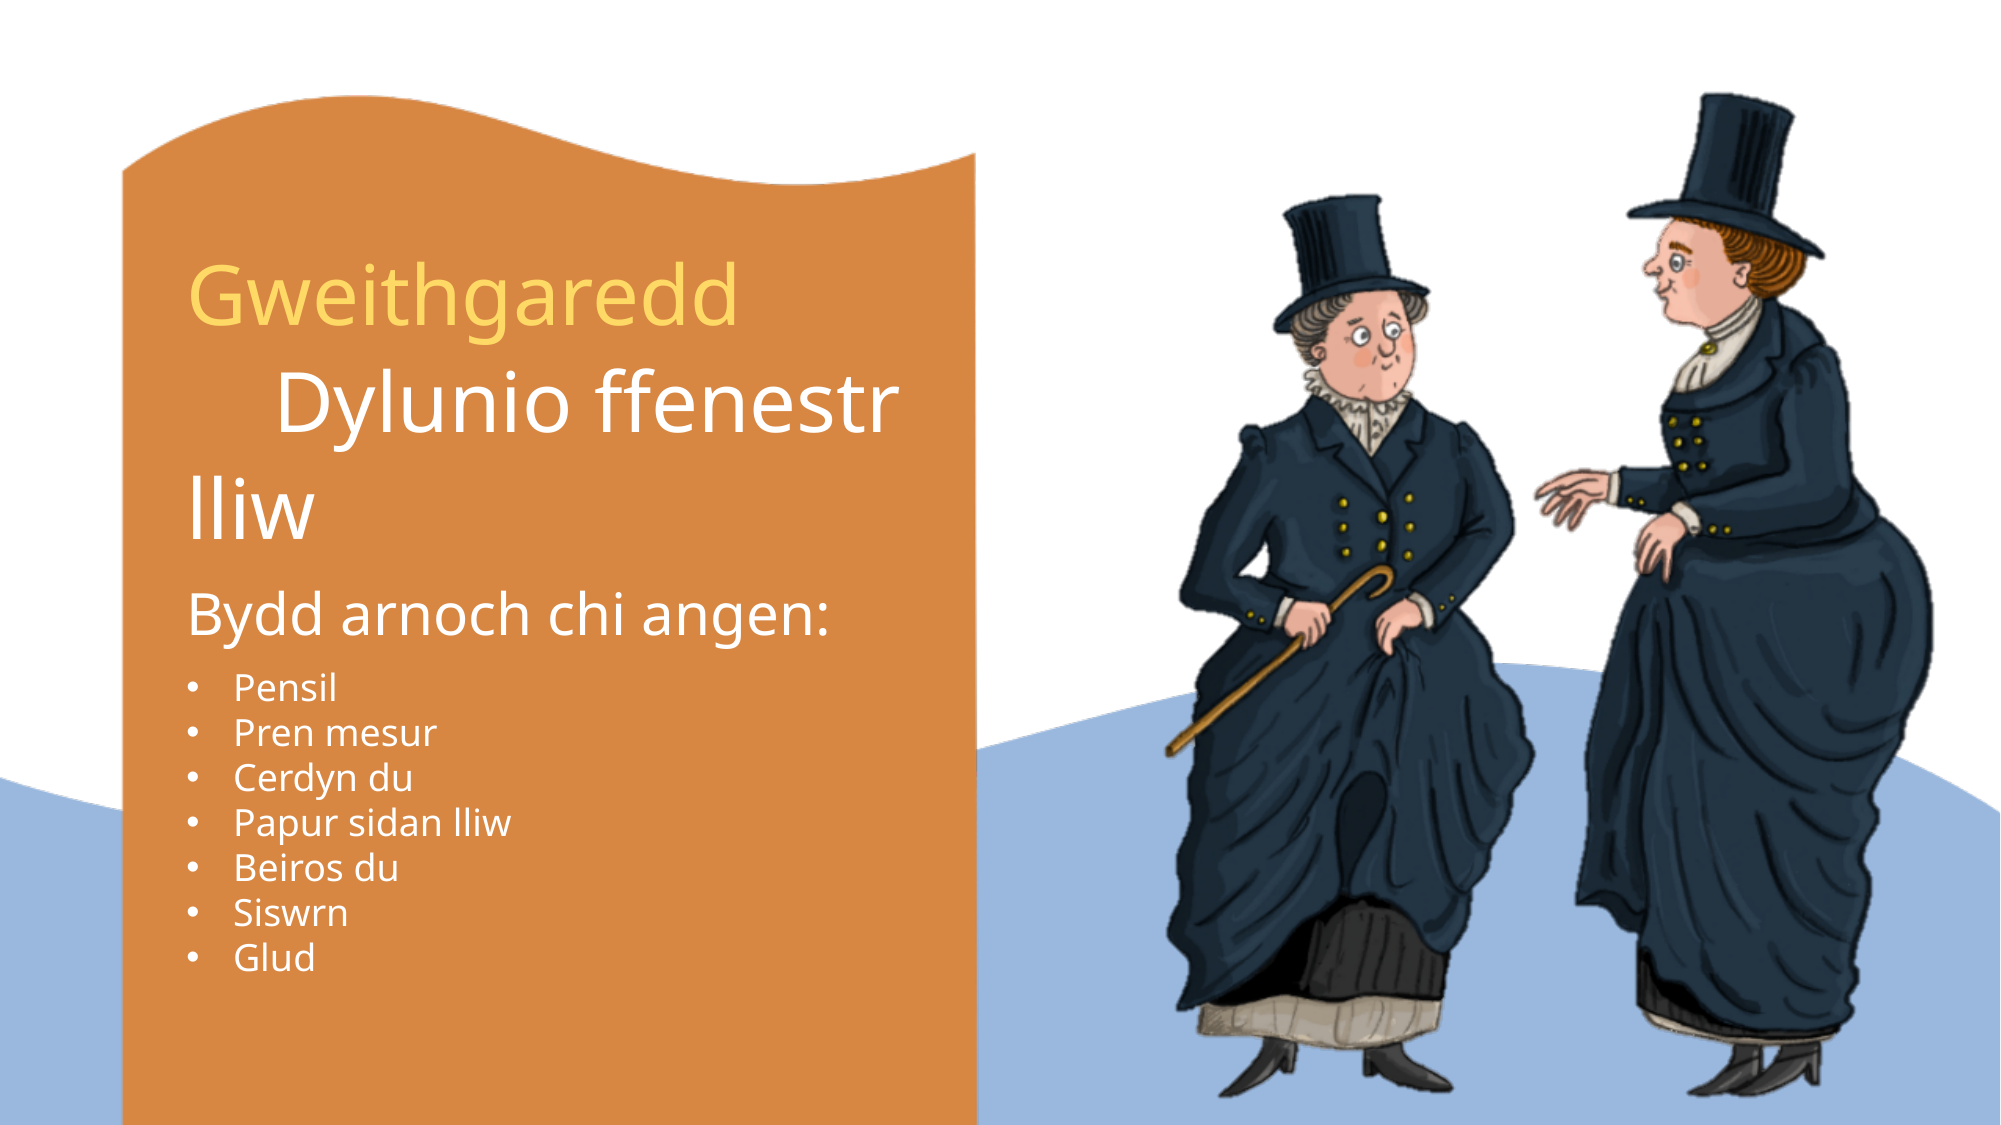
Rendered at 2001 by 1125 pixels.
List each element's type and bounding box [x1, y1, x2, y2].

picture [0, 0, 2000, 1125]
text_box [171, 227, 1070, 1070]
